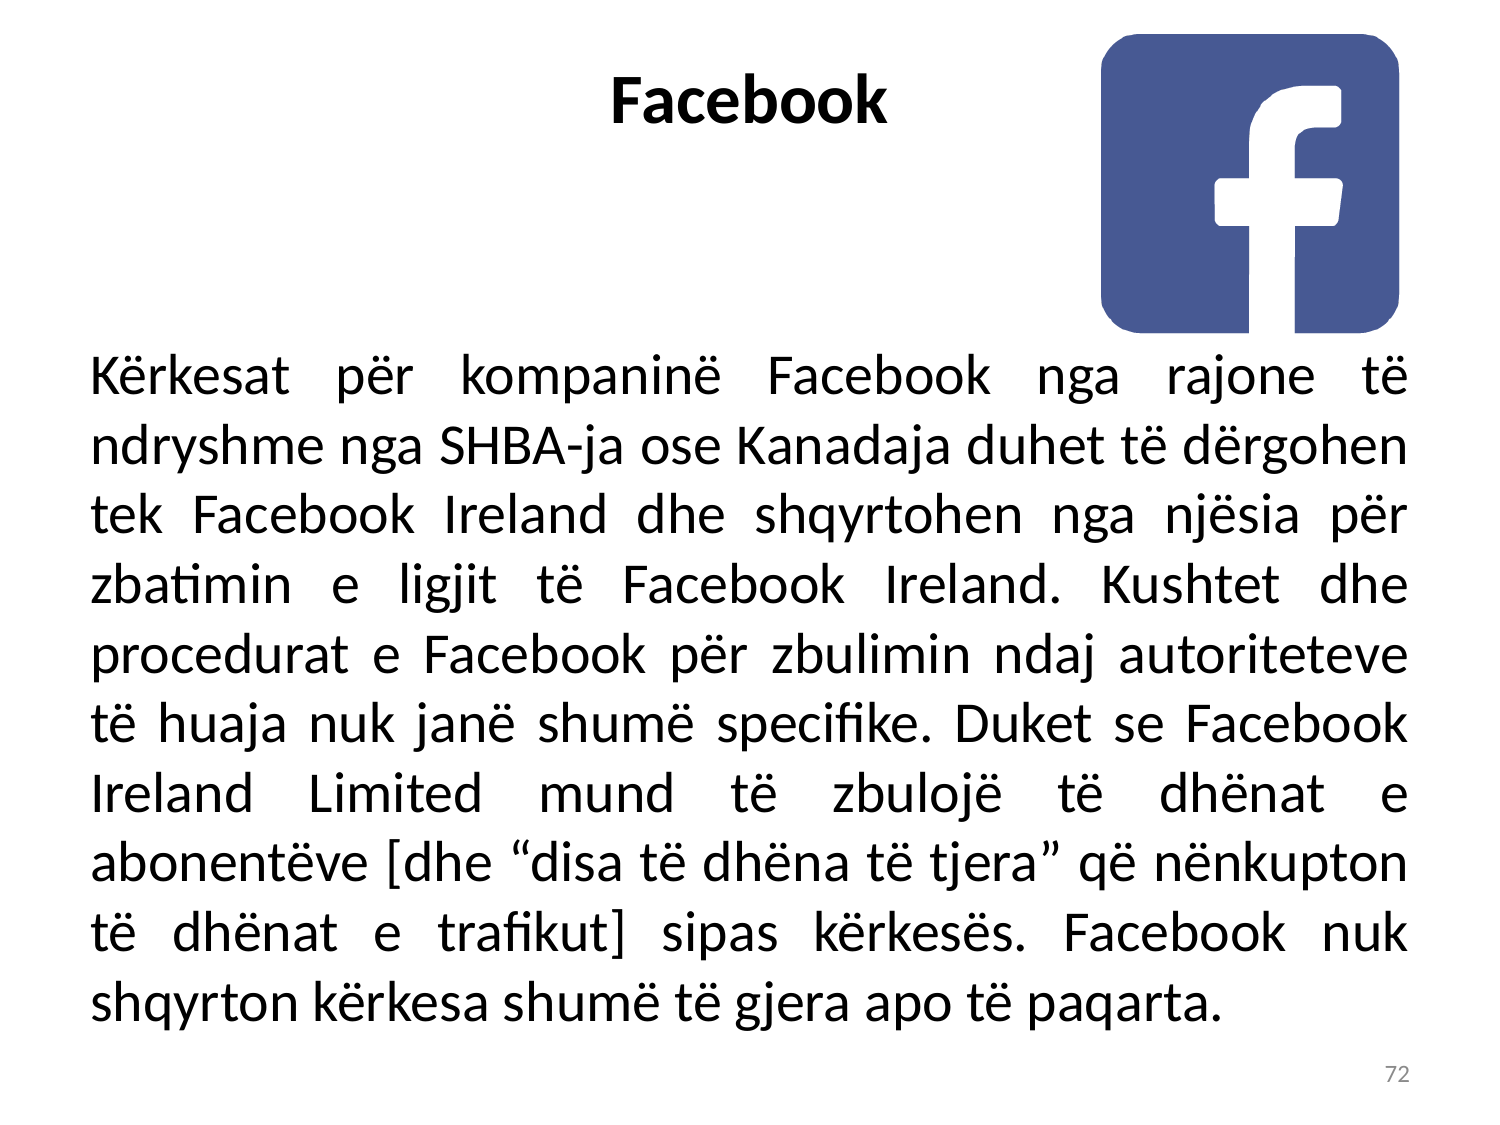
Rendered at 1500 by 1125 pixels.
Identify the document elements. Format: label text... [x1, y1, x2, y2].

slide_number 72 [1074, 1042, 1425, 1103]
title Facebook [75, 45, 1010, 233]
picture [1015, 0, 1485, 417]
list Kërkesat për kompaninë Facebook nga rajone të ndryshme nga SHBA-ja ose Kanadaja duhet të dërgohen tek Facebook Ireland dhe shqyrtohen nga njësia për zbatimin e ligjit të Facebook Ireland. Kushtet dhe procedurat e Facebook për zbulimin ndaj autoriteteve të huaja nuk janë shumë specifike. Duket se Facebook Ireland Limited mund të zbulojë të dhënat e abonentëve [dhe “disa të dhëna të tjera” që nënkupton të dhënat e trafikut] sipas kërkesës. Facebook nuk shqyrton kërkesa shumë të gjera apo të paqarta. [75, 328, 1425, 1072]
